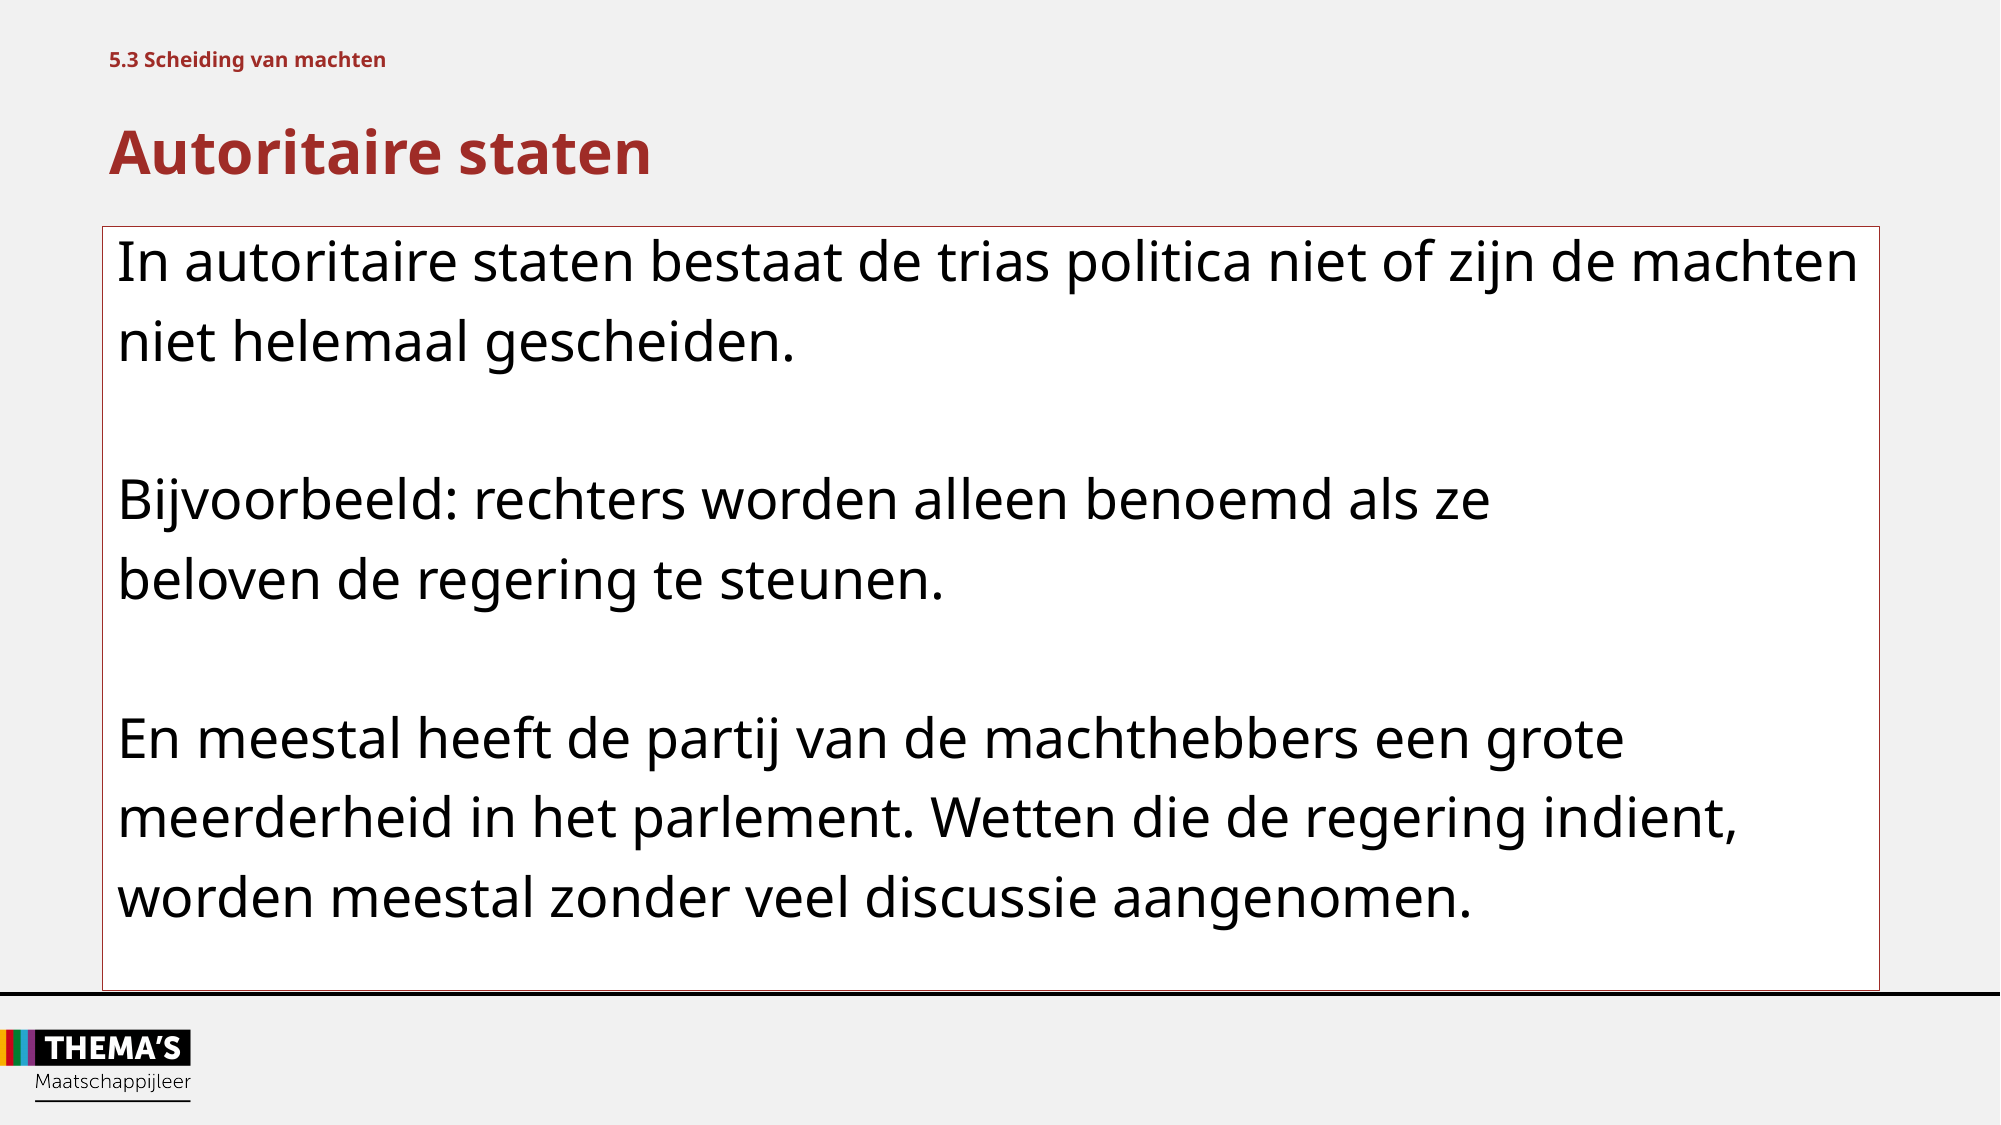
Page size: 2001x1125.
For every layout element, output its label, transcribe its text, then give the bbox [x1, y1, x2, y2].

list In autoritaire staten bestaat de trias politica niet of zijn de machten niet helemaal gescheiden. Bijvoorbeeld: rechters worden alleen benoemd als ze beloven de regering te steunen. En meestal heeft de partij van de machthebbers een grote meerderheid in het parlement. Wetten die de regering indient, worden meestal zonder veel discussie aangenomen. [102, 226, 1880, 991]
list 5.3 Scheiding van machten [94, 33, 941, 88]
picture [0, 993, 203, 1125]
list Autoritaire staten [94, 114, 1879, 205]
